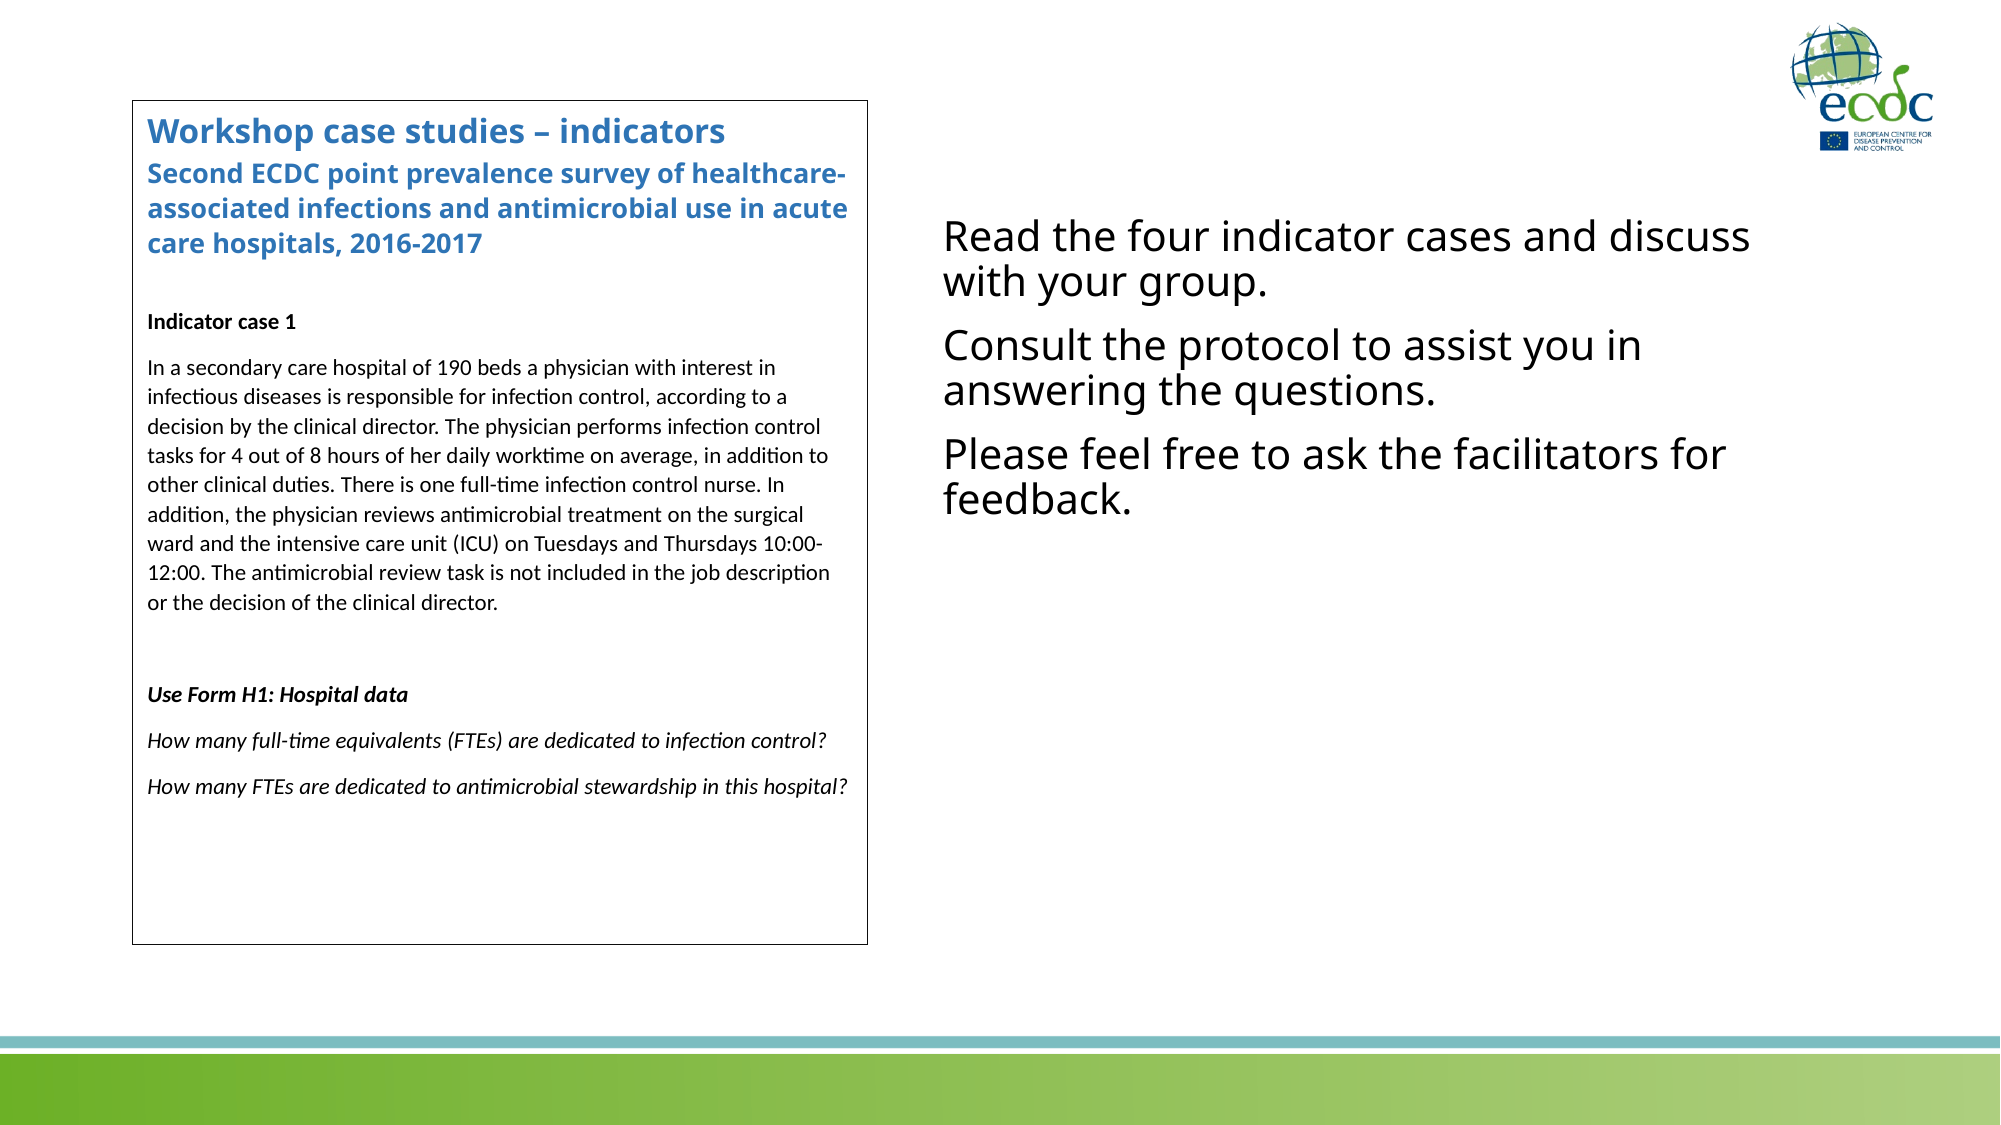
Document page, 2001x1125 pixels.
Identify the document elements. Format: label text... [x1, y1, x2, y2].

text_box Workshop case studies – indicators Second ECDC point prevalence survey of healthcare-associated infections and antimicrobial use in acute care hospitals, 2016-2017 Indicator case 1 In a secondary care hospital of 190 beds a physician with interest in infectious diseases is responsible for infection control, according to a decision by the clinical director. The physician performs infection control tasks for 4 out of 8 hours of her daily worktime on average, in addition to other clinical duties. There is one full-time infection control nurse. In addition, the physician reviews antimicrobial treatment on the surgical ward and the intensive care unit (ICU) on Tuesdays and Thursdays 10:00-12:00. The antimicrobial review task is not included in the job description or the decision of the clinical director. Use Form H1: Hospital data How many full-time equivalents (FTEs) are dedicated to infection control? How many FTEs are dedicated to antimicrobial stewardship in this hospital? [132, 100, 868, 945]
picture [0, 0, 2000, 1125]
list Read the four indicator cases and discuss with your group. Consult the protocol to assist you in answering the questions. Please feel free to ask the facilitators for feedback. [942, 63, 1770, 990]
